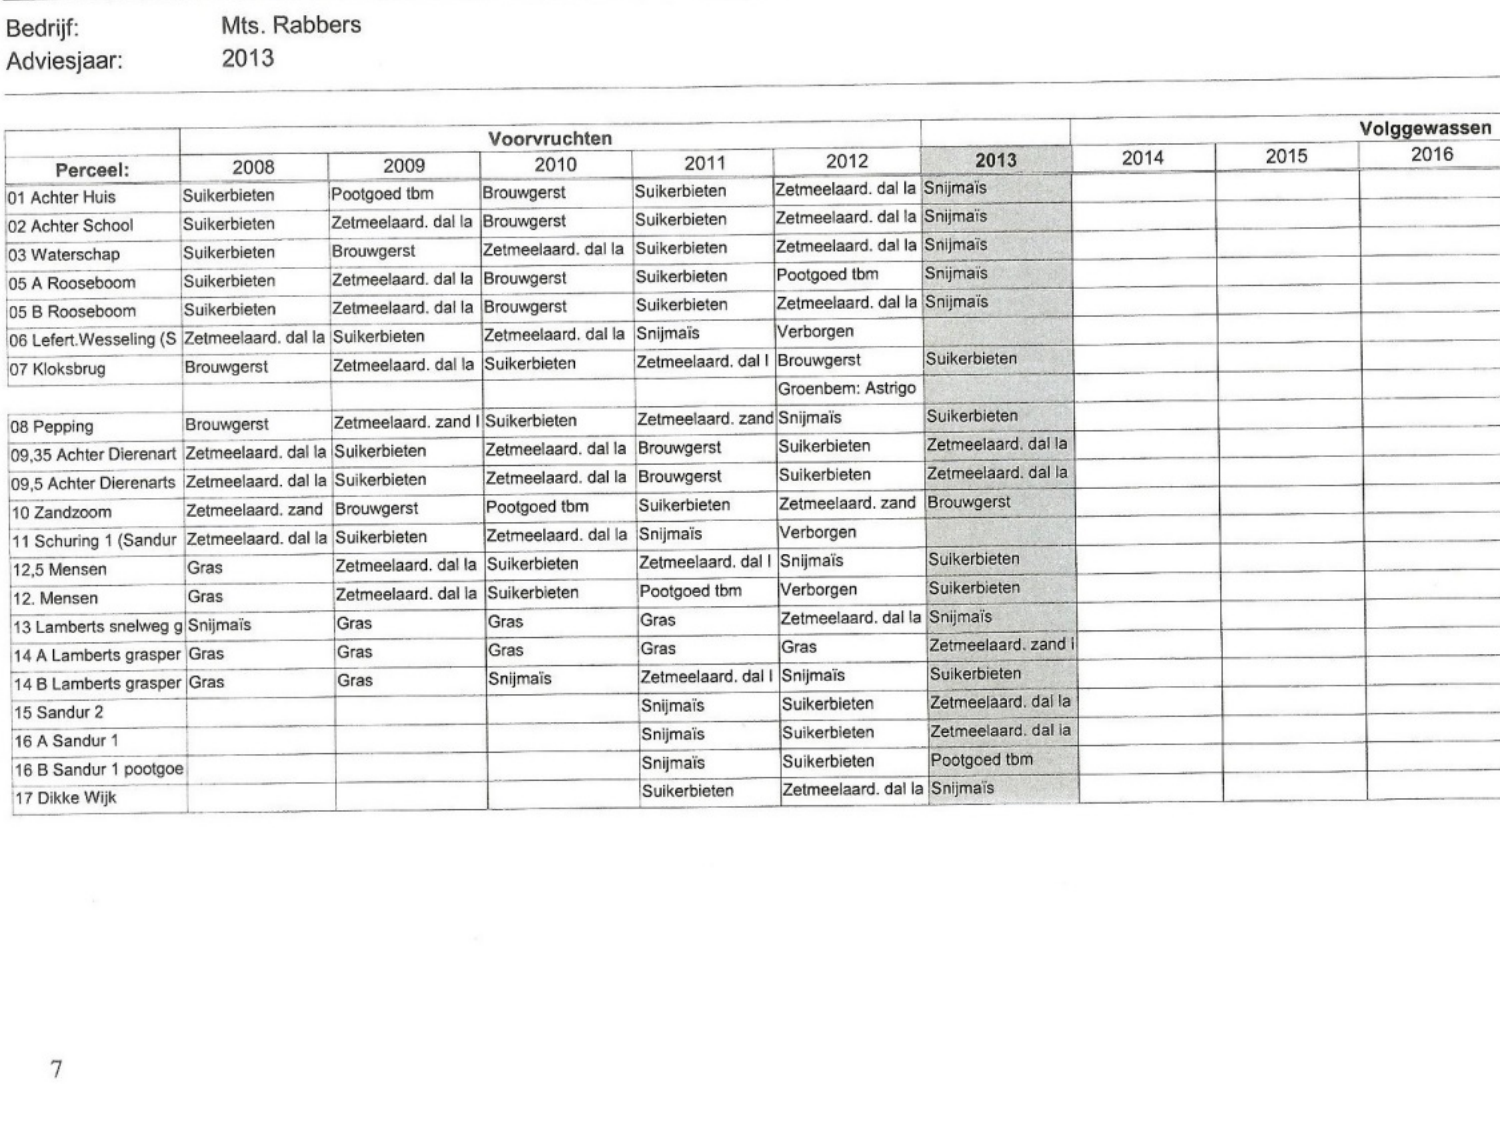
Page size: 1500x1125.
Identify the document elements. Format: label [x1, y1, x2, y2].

list [0, 0, 1500, 1125]
